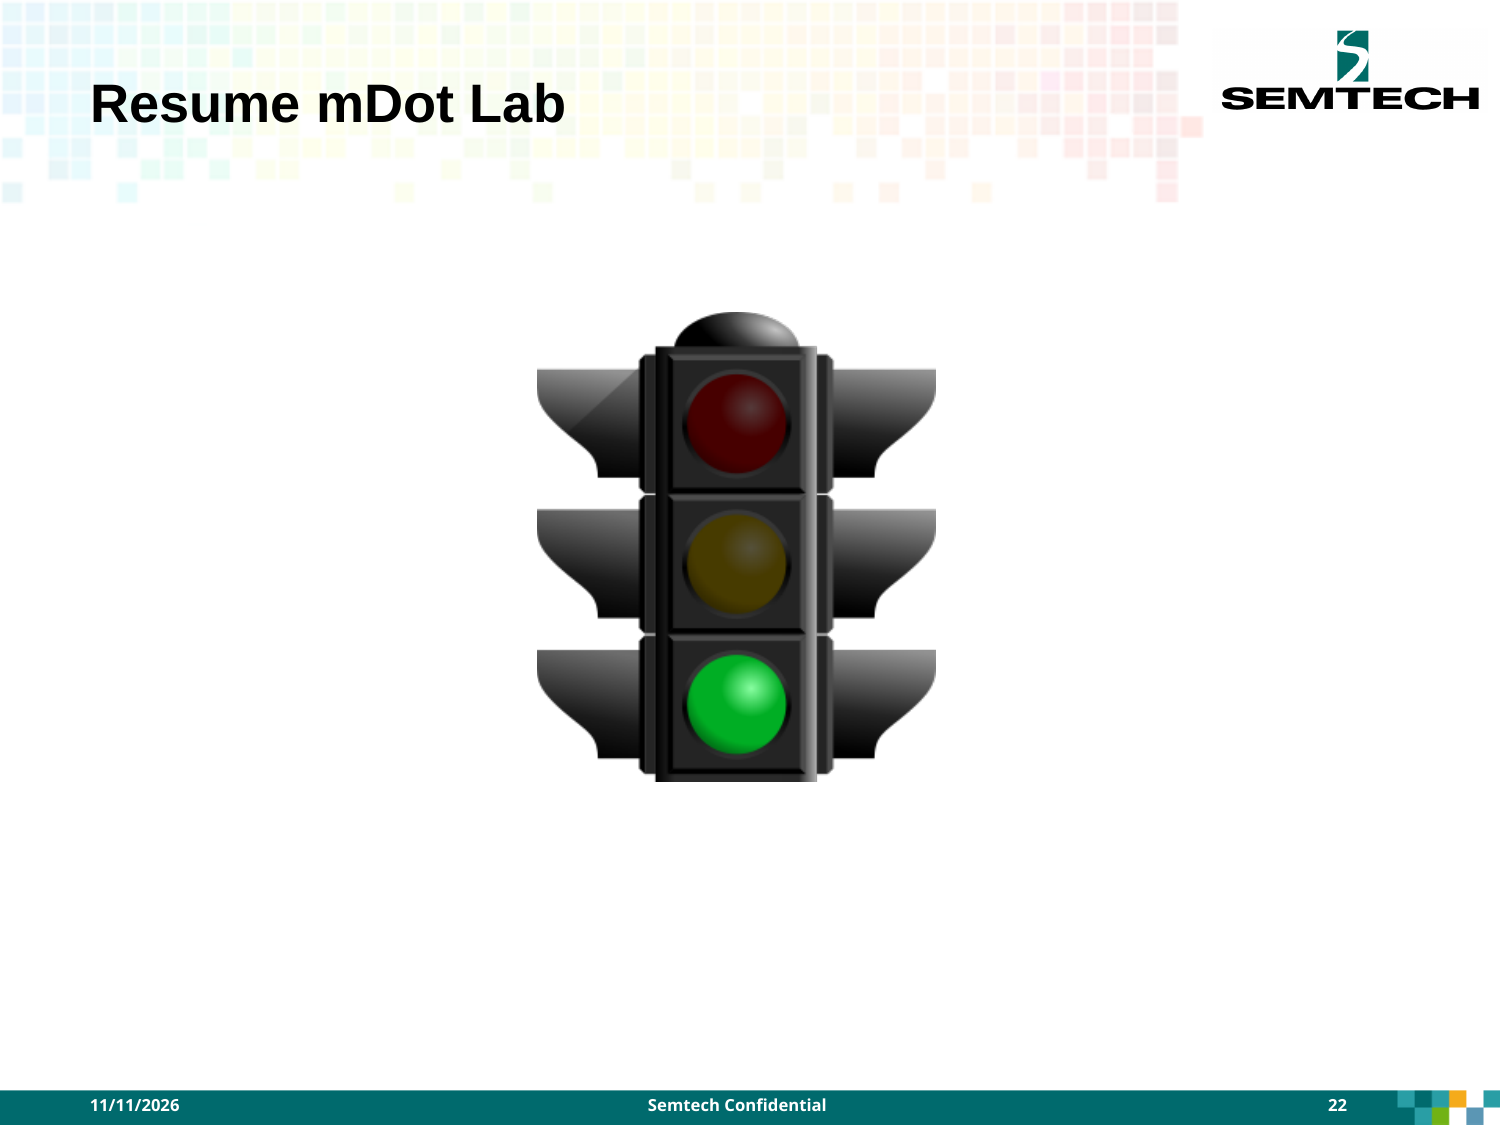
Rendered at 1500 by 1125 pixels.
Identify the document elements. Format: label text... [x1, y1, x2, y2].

picture [0, 0, 1500, 1125]
title Resume mDot Lab [75, 45, 1200, 163]
